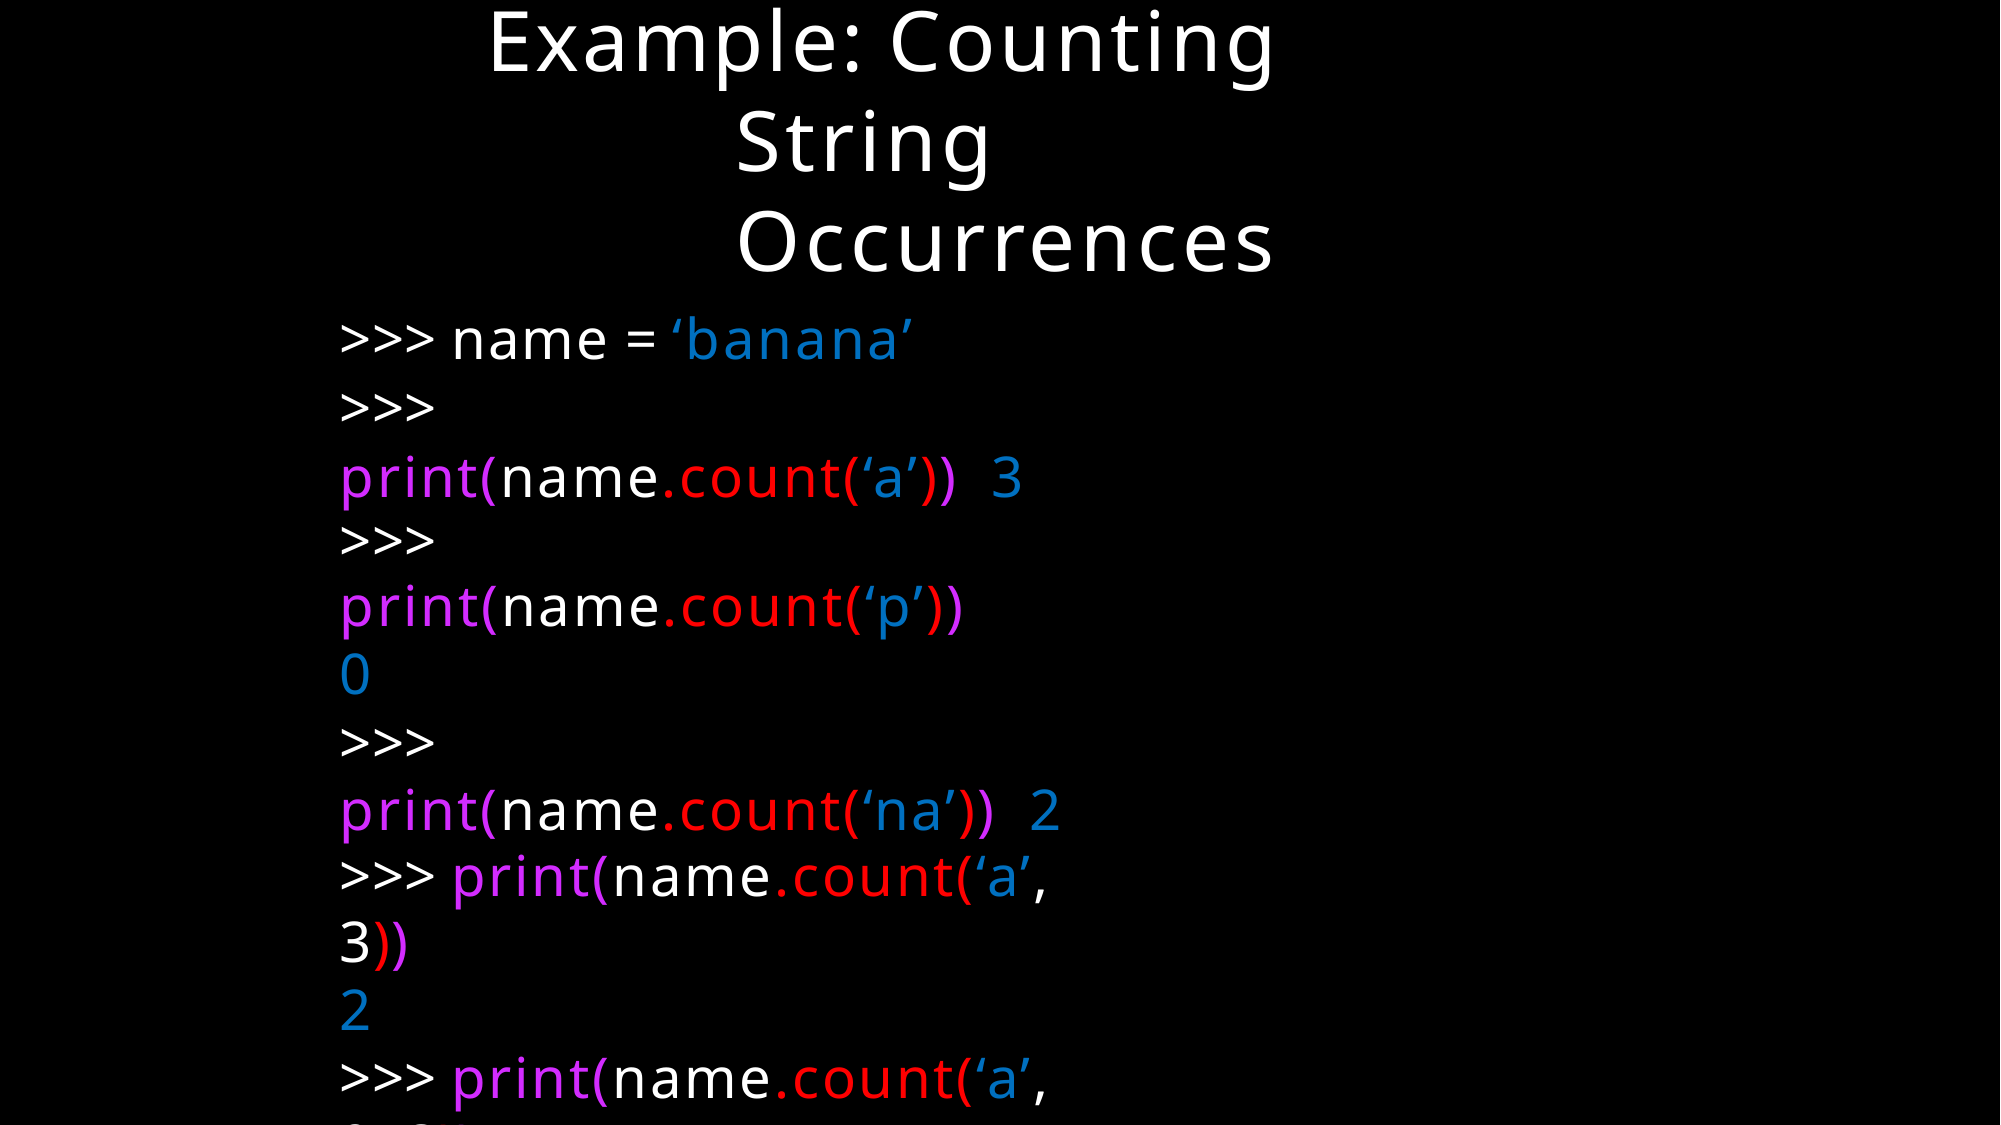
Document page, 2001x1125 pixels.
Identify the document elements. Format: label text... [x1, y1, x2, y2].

text_box >>> name = ‘banana’ >>> print(name.count(‘a’)) 3 >>> print(name.count(‘p’)) 0 >>> print(name.count(‘na’)) 2 >>> print(name.count(‘a’, 3)) 2 >>> print(name.count(‘a’, 0, 3)) 1 [337, 301, 1182, 1125]
title Example: Counting String Occurrences [484, 0, 1516, 288]
